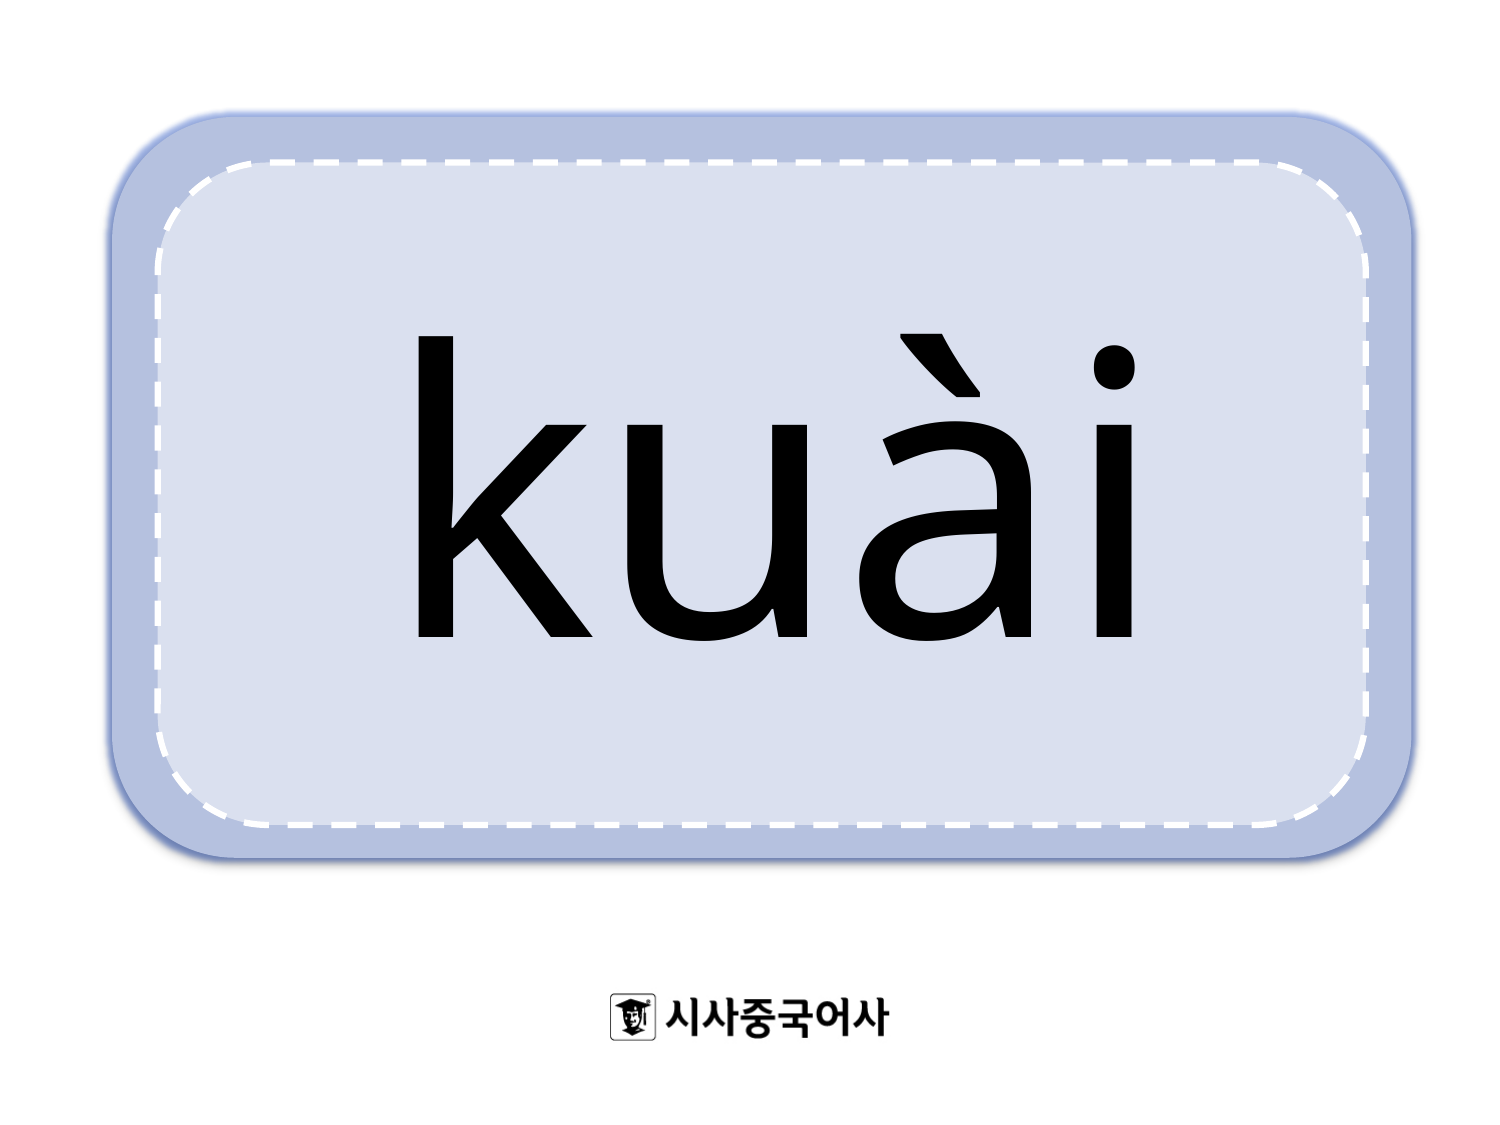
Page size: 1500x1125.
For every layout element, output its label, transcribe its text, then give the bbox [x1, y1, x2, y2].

picture [602, 987, 898, 1047]
text_box kuài [171, 148, 1380, 811]
